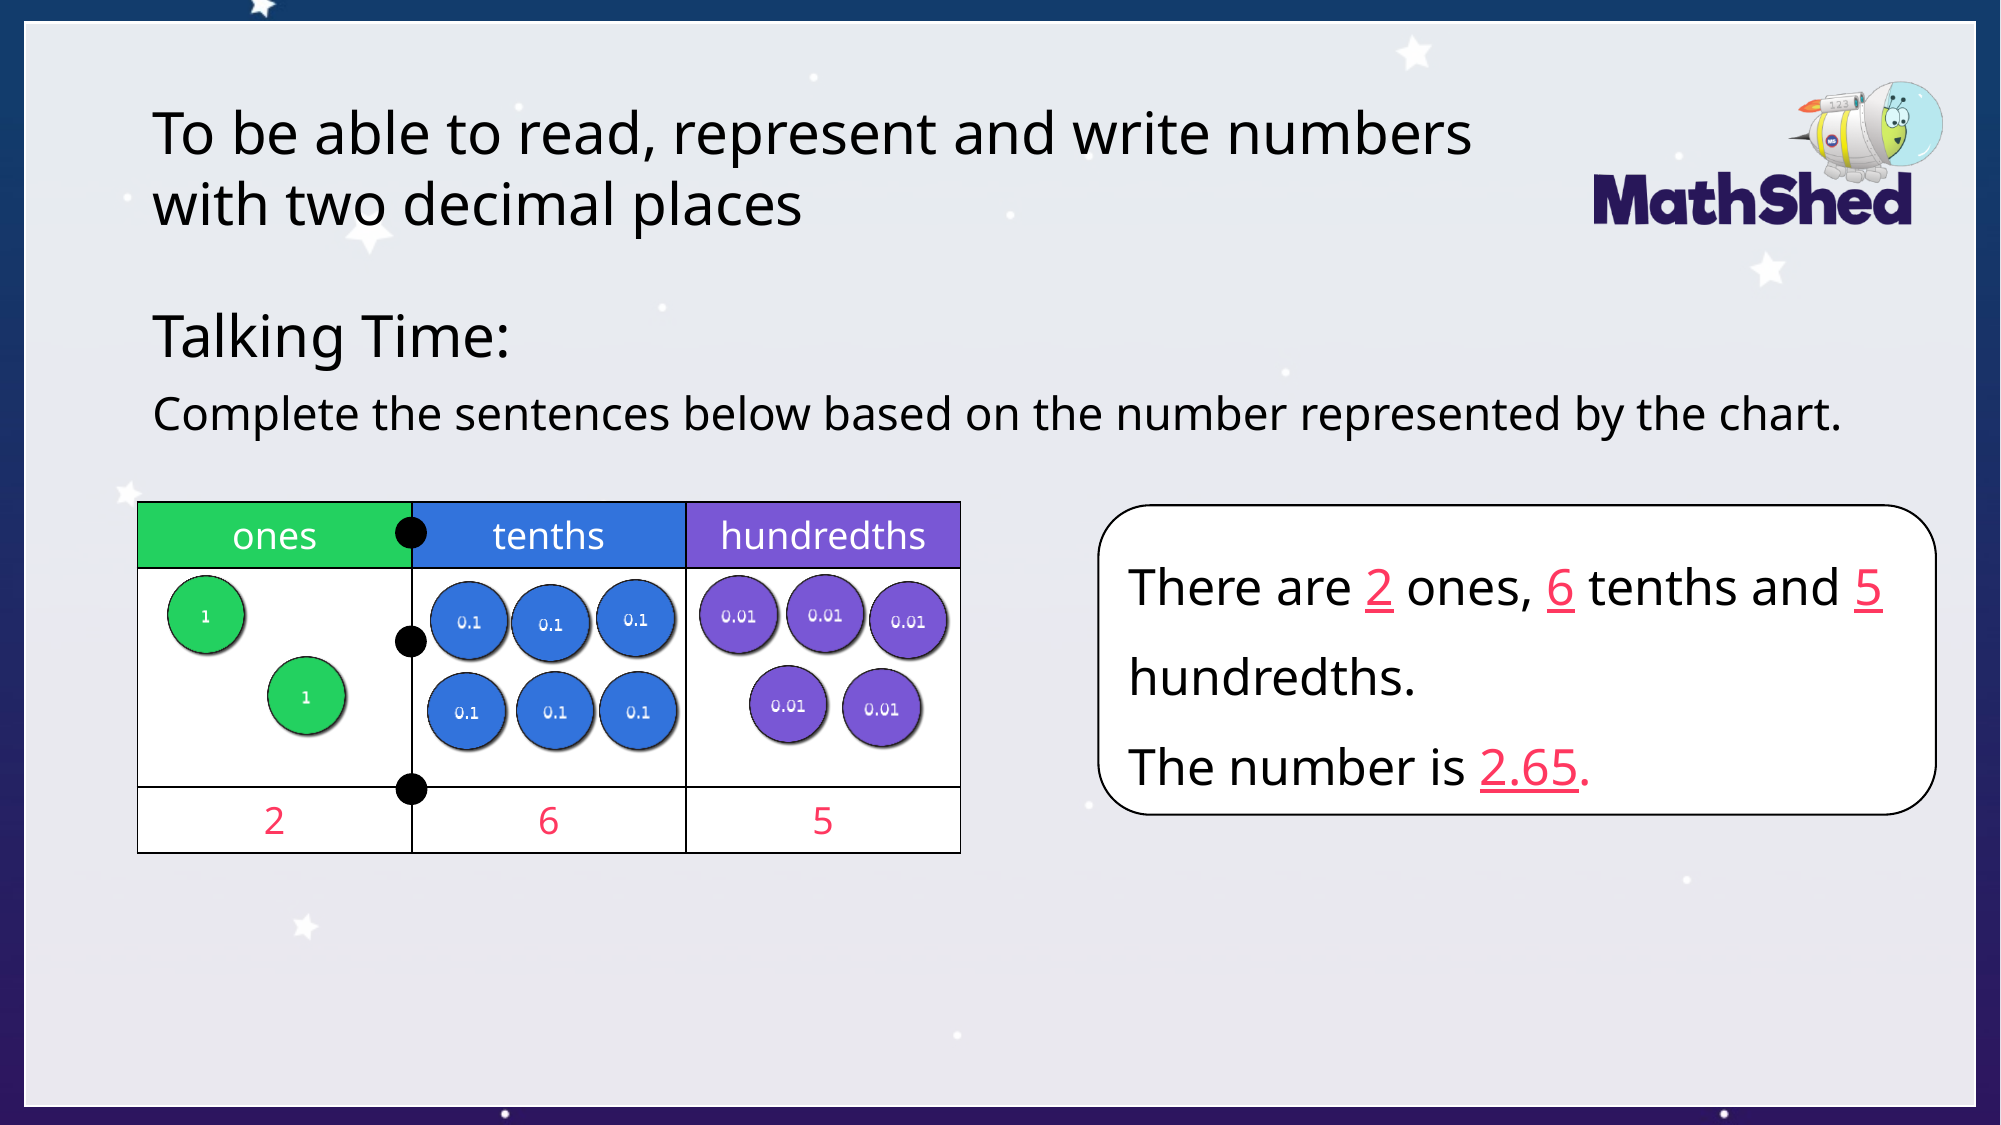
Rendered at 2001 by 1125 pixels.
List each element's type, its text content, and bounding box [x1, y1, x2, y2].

table_header ones [138, 503, 411, 567]
picture [0, 0, 2001, 1125]
text_box [395, 516, 427, 549]
table_cell [138, 569, 411, 786]
text_box There are 2 ones, 6 tenths and 5 hundredths. The number is 2.65. [1097, 504, 1937, 816]
table_cell [413, 569, 685, 786]
table_cell [687, 569, 960, 786]
title To be able to read, represent and write numbers with two decimal places [137, 59, 1578, 278]
table_cell 5 [687, 788, 960, 852]
list Talking Time: Complete the sentences below based on the number represented by the chart. [137, 299, 1863, 1014]
table_header tenths [413, 503, 685, 567]
text_box [395, 773, 428, 806]
table_cell 2 [138, 788, 411, 852]
table_header hundredths [687, 503, 960, 567]
text_box [394, 625, 427, 658]
table_cell 6 [413, 788, 685, 852]
